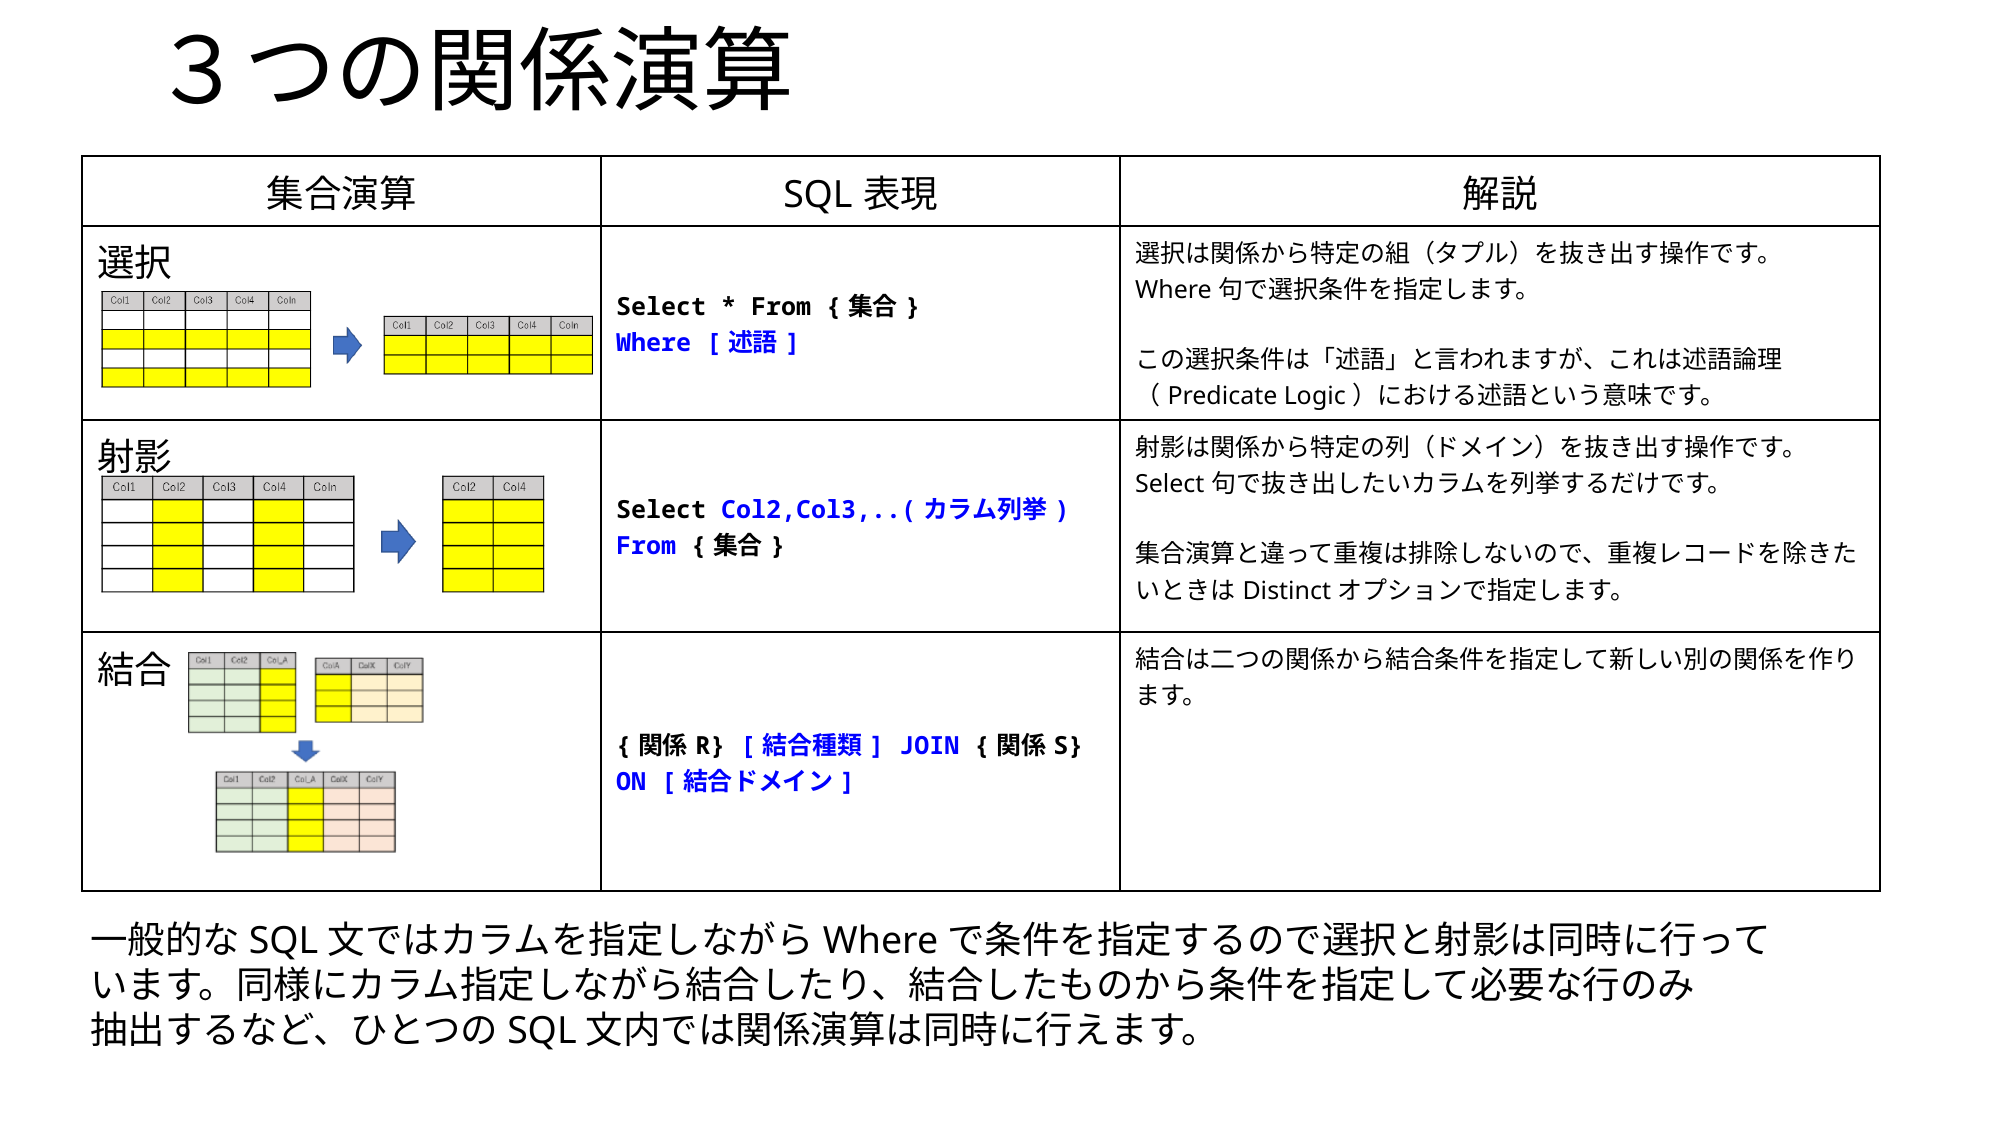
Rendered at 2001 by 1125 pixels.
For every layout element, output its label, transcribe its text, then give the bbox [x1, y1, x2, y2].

table_cell 選択 [83, 227, 600, 419]
table_cell 射影 [83, 421, 600, 631]
picture [188, 652, 424, 853]
table_cell 結合 [83, 633, 600, 890]
table_header SQL表現 [602, 157, 1119, 225]
table_cell 結合は二つの関係から結合条件を指定して新しい別の関係を作ります。 [1121, 633, 1879, 890]
table_cell 射影は関係から特定の列（ドメイン）を抜き出す操作です。 Select句で抜き出したいカラムを列挙するだけです。 集合演算と違って重複は排除しないので、重複レコードを除きたいときはDistinctオプションで指定します。 [1121, 421, 1879, 631]
table_cell 選択は関係から特定の組（タプル）を抜き出す操作です。 Where句で選択条件を指定します。 この選択条件は「述語」と言われますが、これは述語論理（Predicate Logic）における述語という意味です。 [1121, 227, 1879, 419]
table_header 集合演算 [83, 157, 600, 225]
text_box 一般的なSQL文ではカラムを指定しながらWhereで条件を指定するので選択と射影は同時に行って います。同様にカラム指定しながら結合したり、結合したものから条件を指定して必要な行のみ 抽出するなど、ひとつのSQL文内では関係演算は同時に行えます。 [75, 908, 1786, 1058]
picture [101, 475, 545, 593]
picture [101, 290, 594, 388]
table_cell Select Col2,Col3,..(カラム列挙) From {集合} [602, 421, 1119, 631]
table_cell {関係R} [結合種類] JOIN {関係S} ON [結合ドメイン] [602, 633, 1119, 890]
table_cell Select * From {集合} Where [述語] [602, 227, 1119, 419]
title ３つの関係演算 [137, 4, 1863, 144]
table_header 解説 [1121, 157, 1879, 225]
